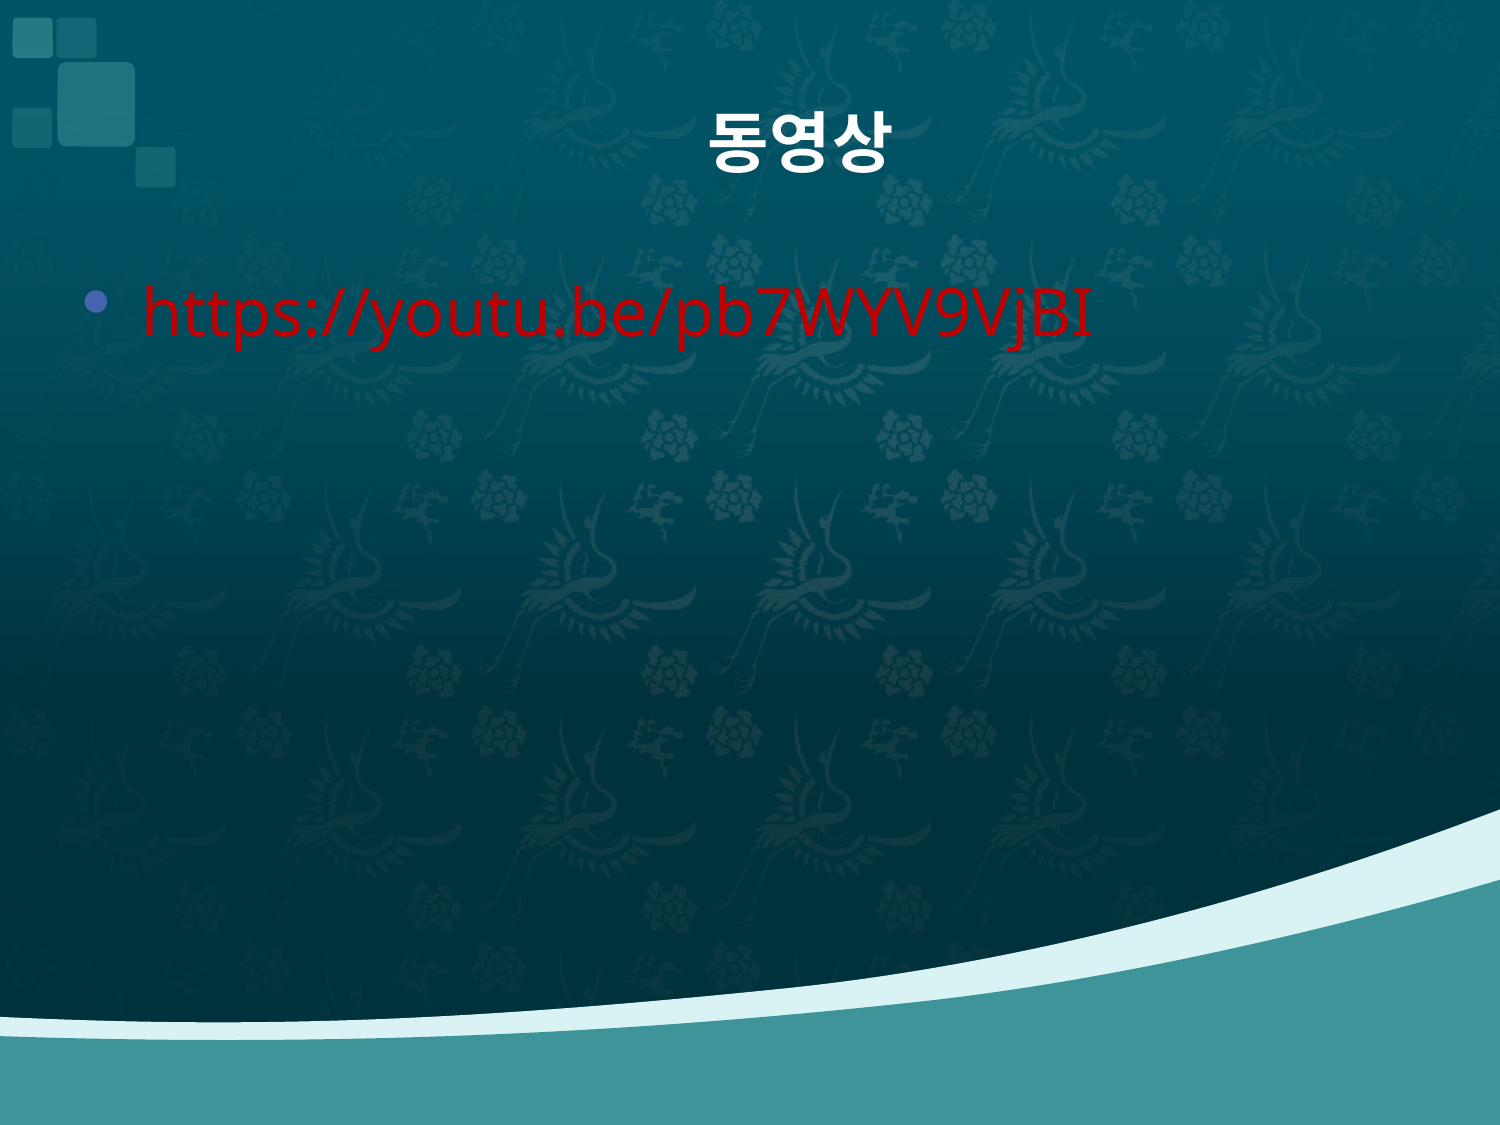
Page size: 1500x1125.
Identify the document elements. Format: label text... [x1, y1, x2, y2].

list https://youtu.be/pb7WYV9VjBI [70, 262, 1425, 1005]
title 동영상 [187, 58, 1414, 223]
